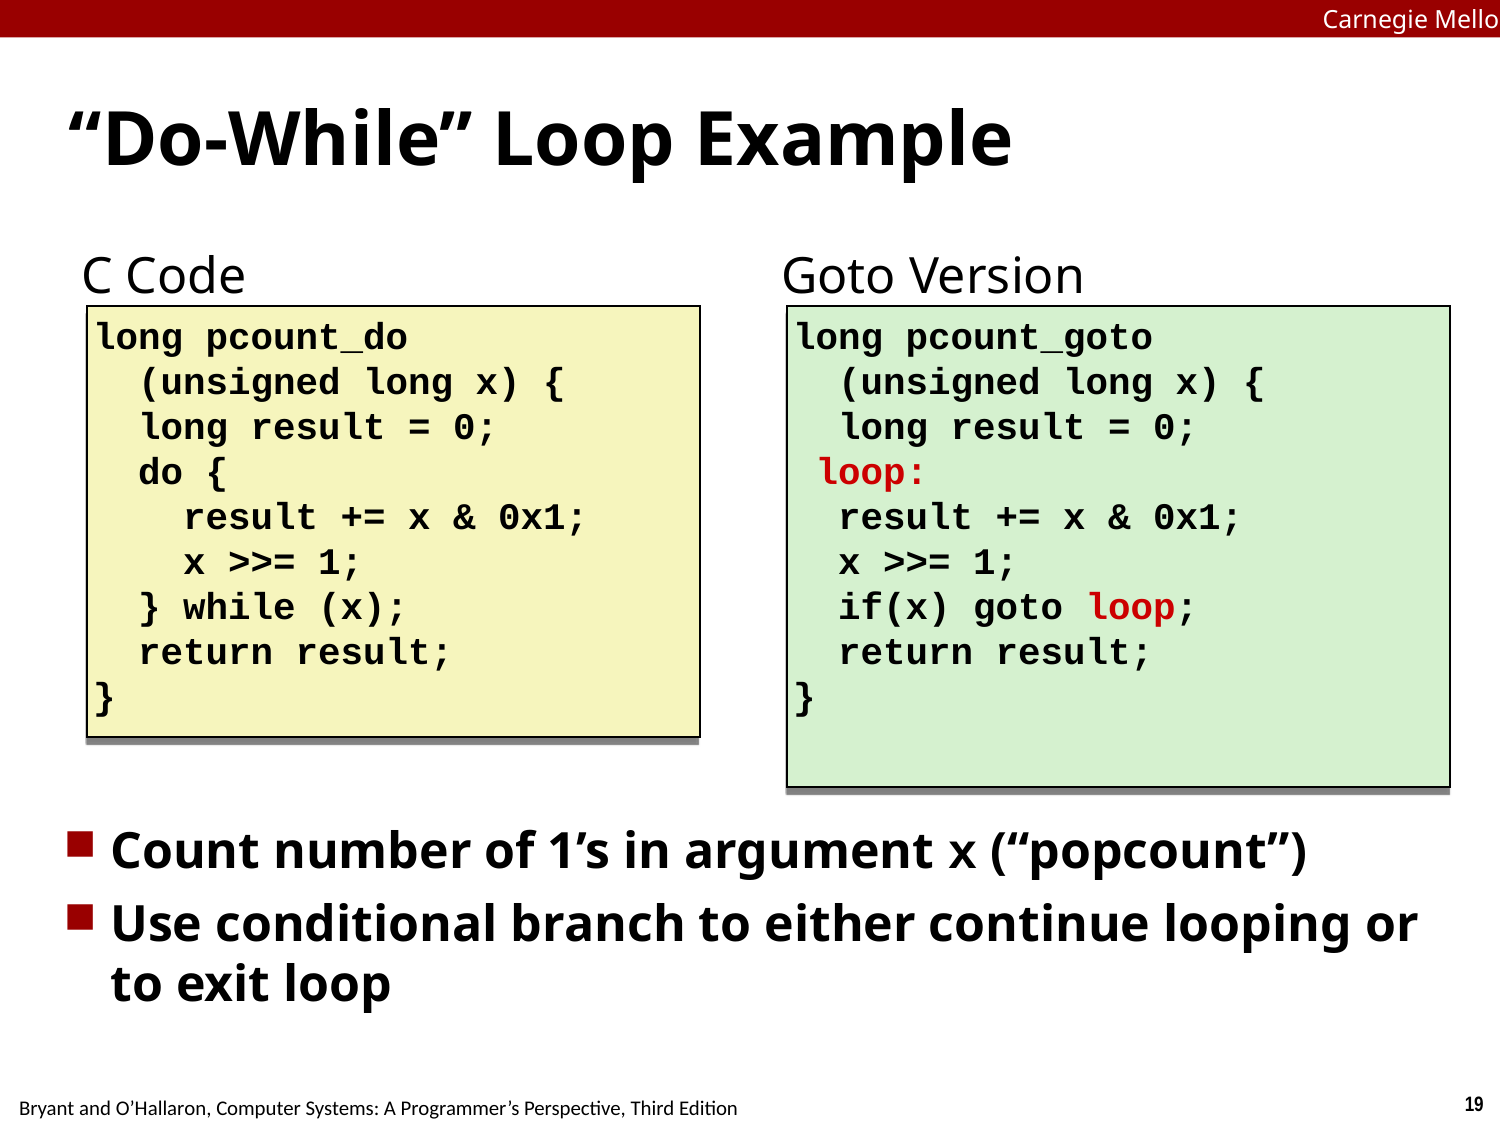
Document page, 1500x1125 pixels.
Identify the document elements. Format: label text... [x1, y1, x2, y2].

title “Do-While” Loop Example [62, 41, 1438, 230]
text_box C Code [75, 237, 505, 311]
text_box Carnegie Mellon [1322, 3, 1500, 33]
list Count number of 1’s in argument x (“popcount”) Use conditional branch to either continue looping or to exit loop [62, 812, 1438, 1024]
text_box long pcount_do (unsigned long x) { long result = 0; do { result += x & 0x1; x >>= 1; } while (x); return result; } [86, 305, 700, 738]
text_box [0, 0, 1500, 38]
text_box long pcount_goto (unsigned long x) { long result = 0; loop: result += x & 0x1; x >>= 1; if(x) goto loop; return result; } [786, 305, 1450, 788]
text_box Goto Version [774, 237, 1155, 311]
